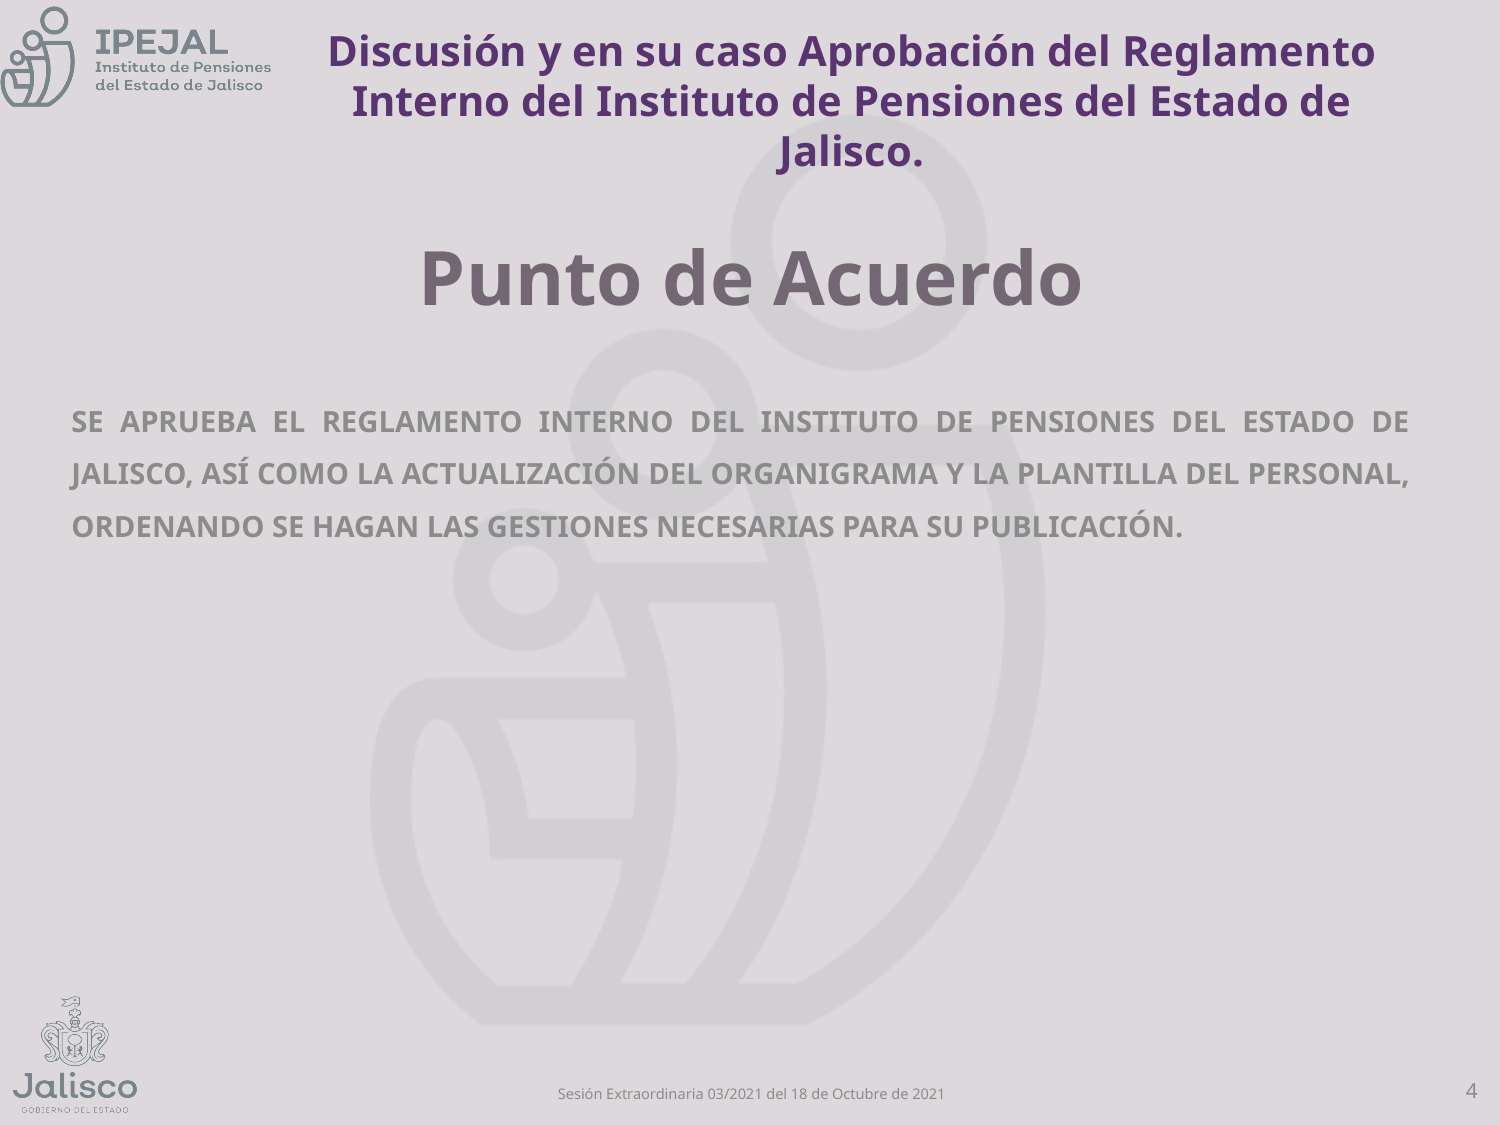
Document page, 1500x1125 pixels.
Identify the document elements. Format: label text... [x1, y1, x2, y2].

slide_number 4 [1404, 1061, 1493, 1122]
footer Sesión Extraordinaria 03/2021 del 18 de Octubre de 2021 [470, 1065, 1033, 1125]
text_box Discusión y en su caso Aprobación del Reglamento Interno del Instituto de Pensiones del Estado de Jalisco. [277, 17, 1427, 183]
picture [0, 988, 166, 1125]
picture [0, 6, 271, 107]
subtitle SE APRUEBA EL REGLAMENTO INTERNO DEL INSTITUTO DE PENSIONES DEL ESTADO DE JALISCO, ASÍ COMO LA ACTUALIZACIÓN DEL ORGANIGRAMA Y LA PLANTILLA DEL PERSONAL, ORDENANDO SE HAGAN LAS GESTIONES NECESARIAS PARA SU PUBLICACIÓN. [56, 377, 1427, 1011]
title Punto de Acuerdo [114, 154, 1390, 377]
